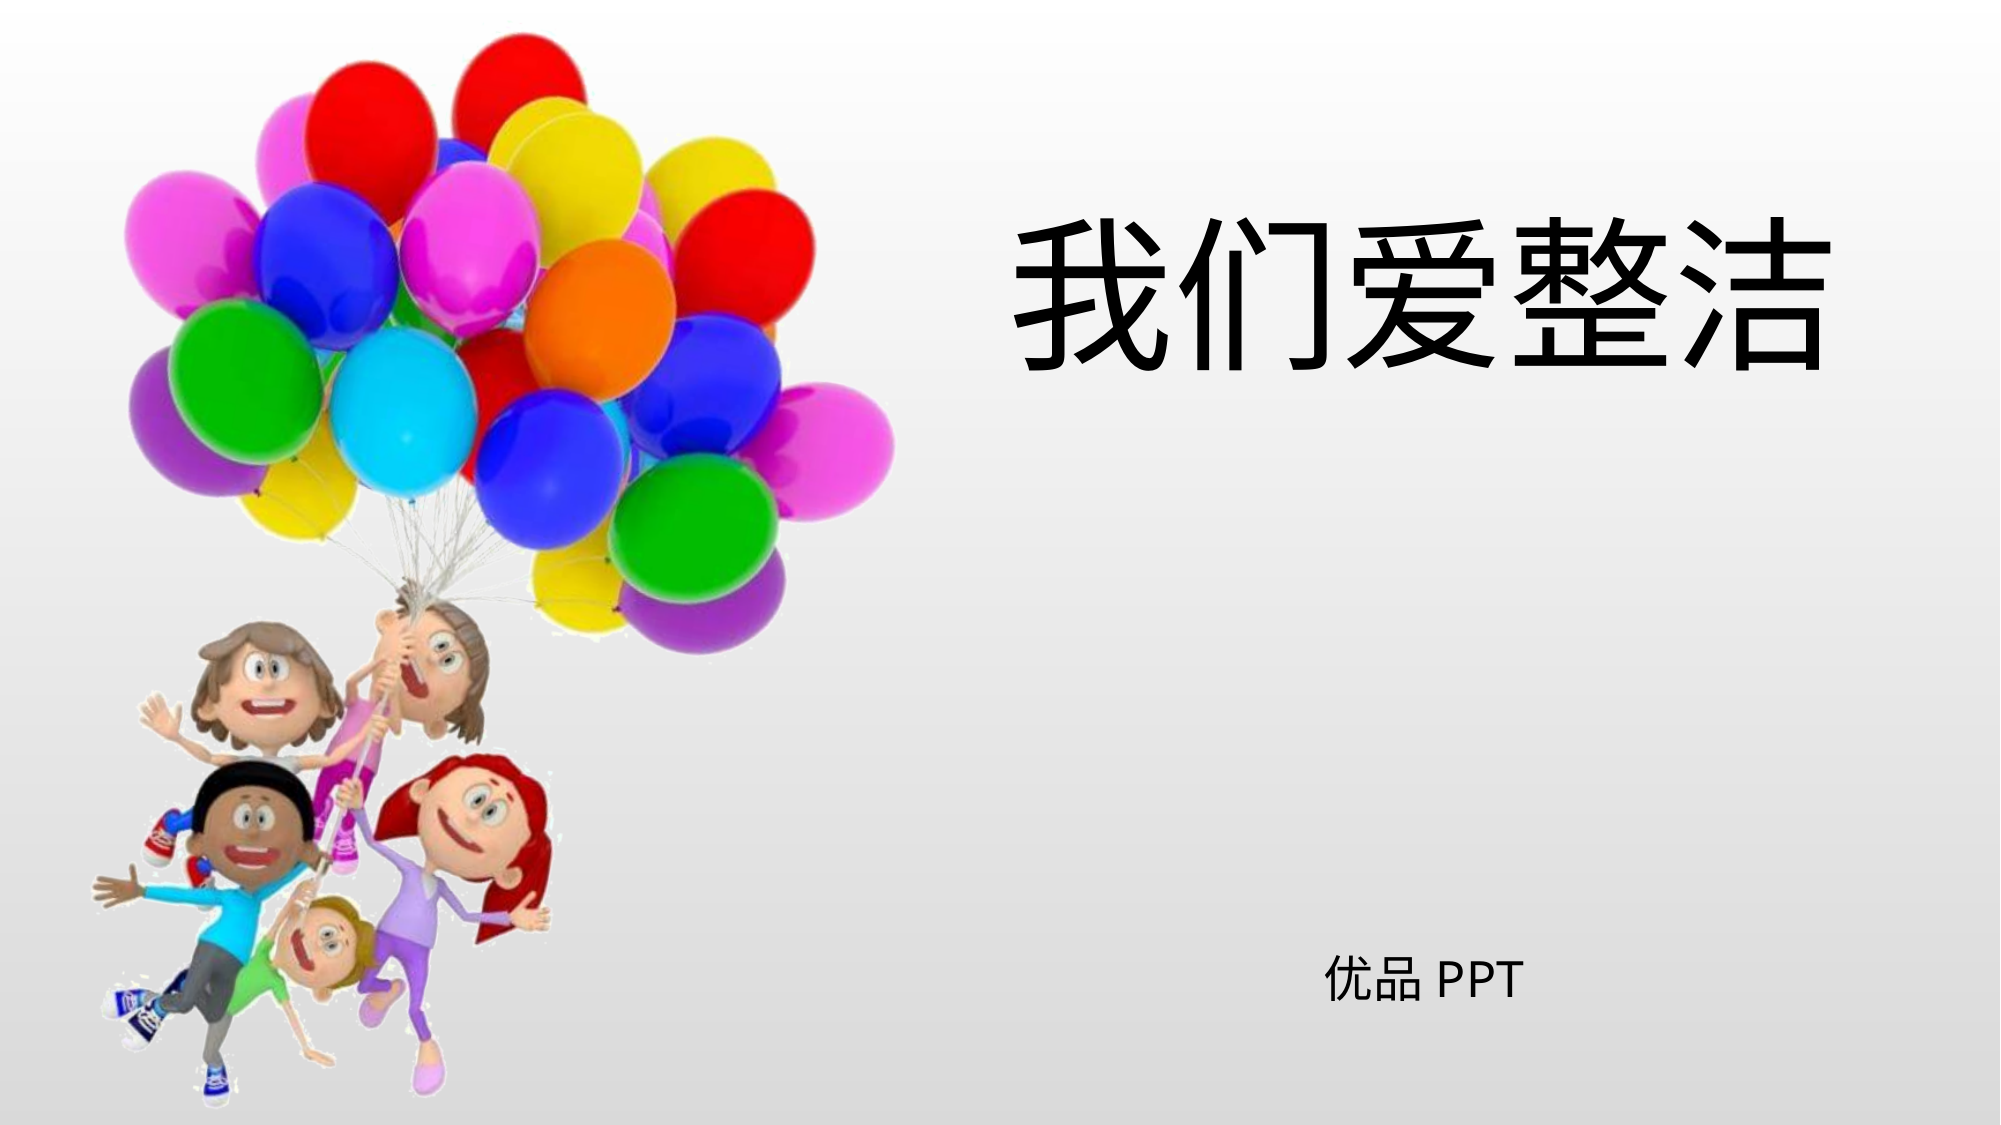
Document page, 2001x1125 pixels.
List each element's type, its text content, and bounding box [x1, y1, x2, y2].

text_box 我们爱整洁 [883, 183, 2000, 398]
picture [0, 0, 974, 1125]
text_box 优品PPT [883, 933, 2000, 1015]
